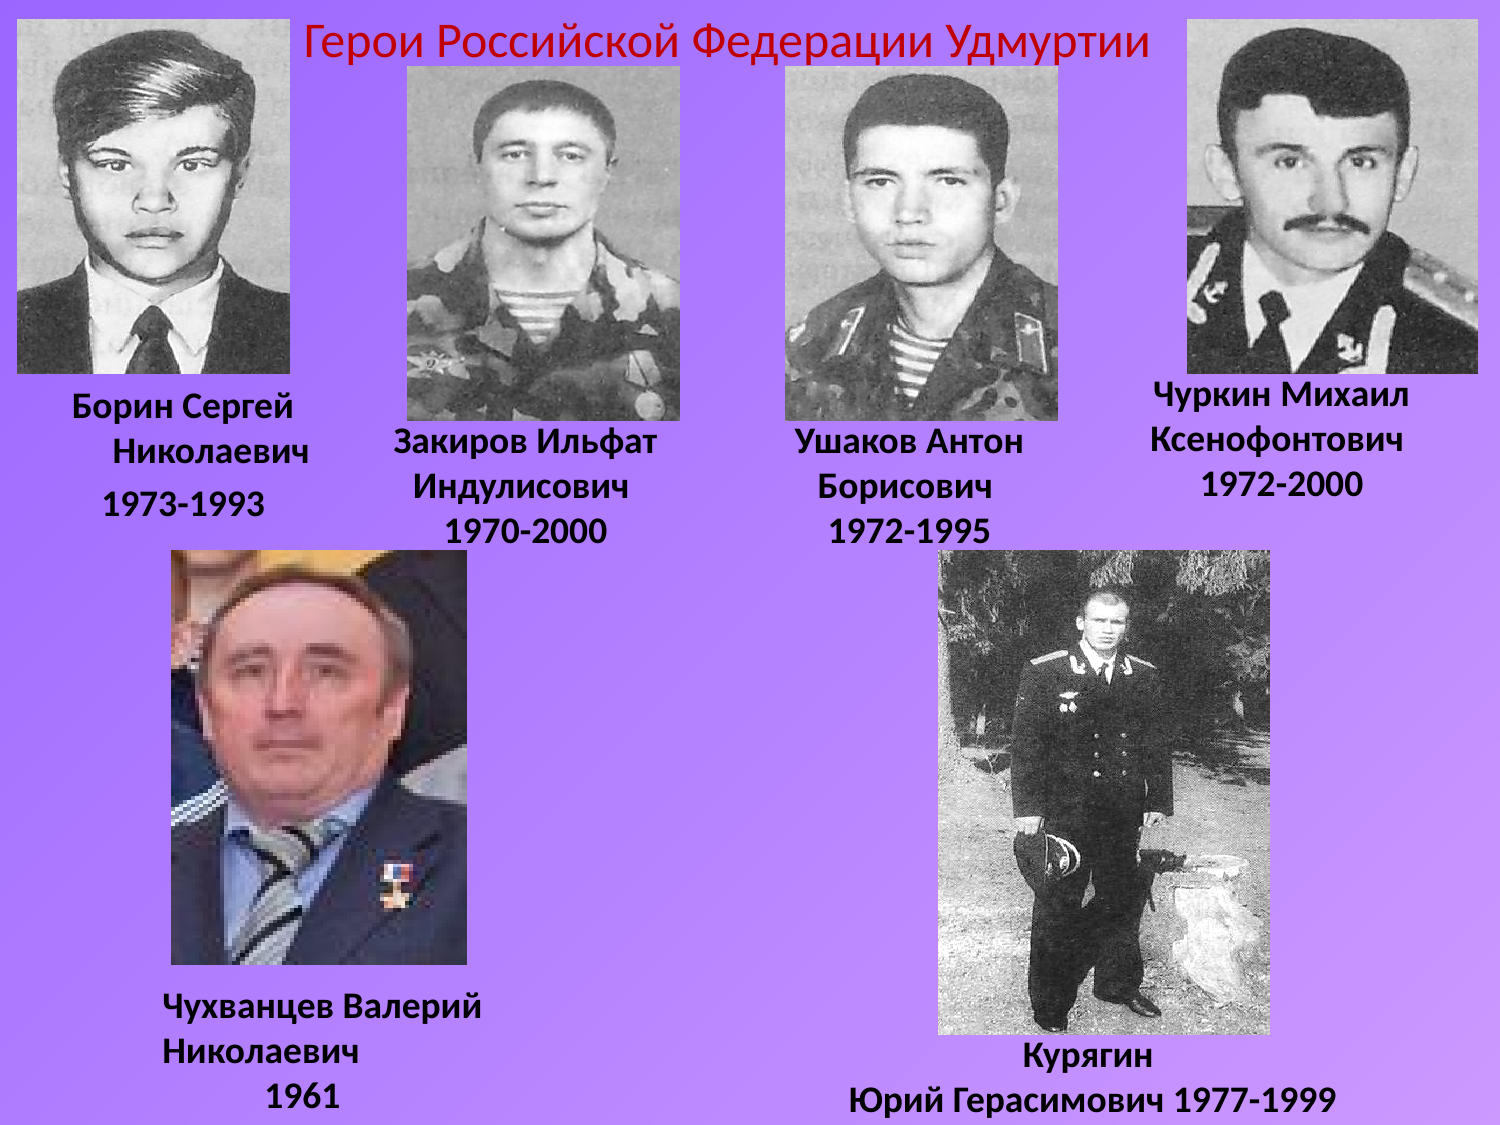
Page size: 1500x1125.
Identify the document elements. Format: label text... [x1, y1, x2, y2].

list Борин Сергей Николаевич 1973-1993 [29, 373, 337, 539]
text_box Герои Российской Федерации Удмуртии [289, 0, 1176, 75]
text_box Чухванцев Валерий Николаевич 1961 [147, 928, 526, 1124]
text_box Чуркин Михаил Ксенофонтович 1972-2000 [1092, 361, 1471, 512]
picture [407, 66, 680, 421]
text_box Курягин Юрий Герасимович 1977-1999 [750, 1023, 1436, 1125]
picture [785, 66, 1058, 421]
text_box Ушаков Антон Борисович 1972-1995 [750, 408, 1069, 559]
text_box Закиров Ильфат Индулисович 1970-2000 [371, 408, 680, 559]
picture [17, 18, 290, 374]
picture [170, 550, 467, 965]
picture [938, 550, 1270, 1036]
picture [1186, 18, 1478, 374]
